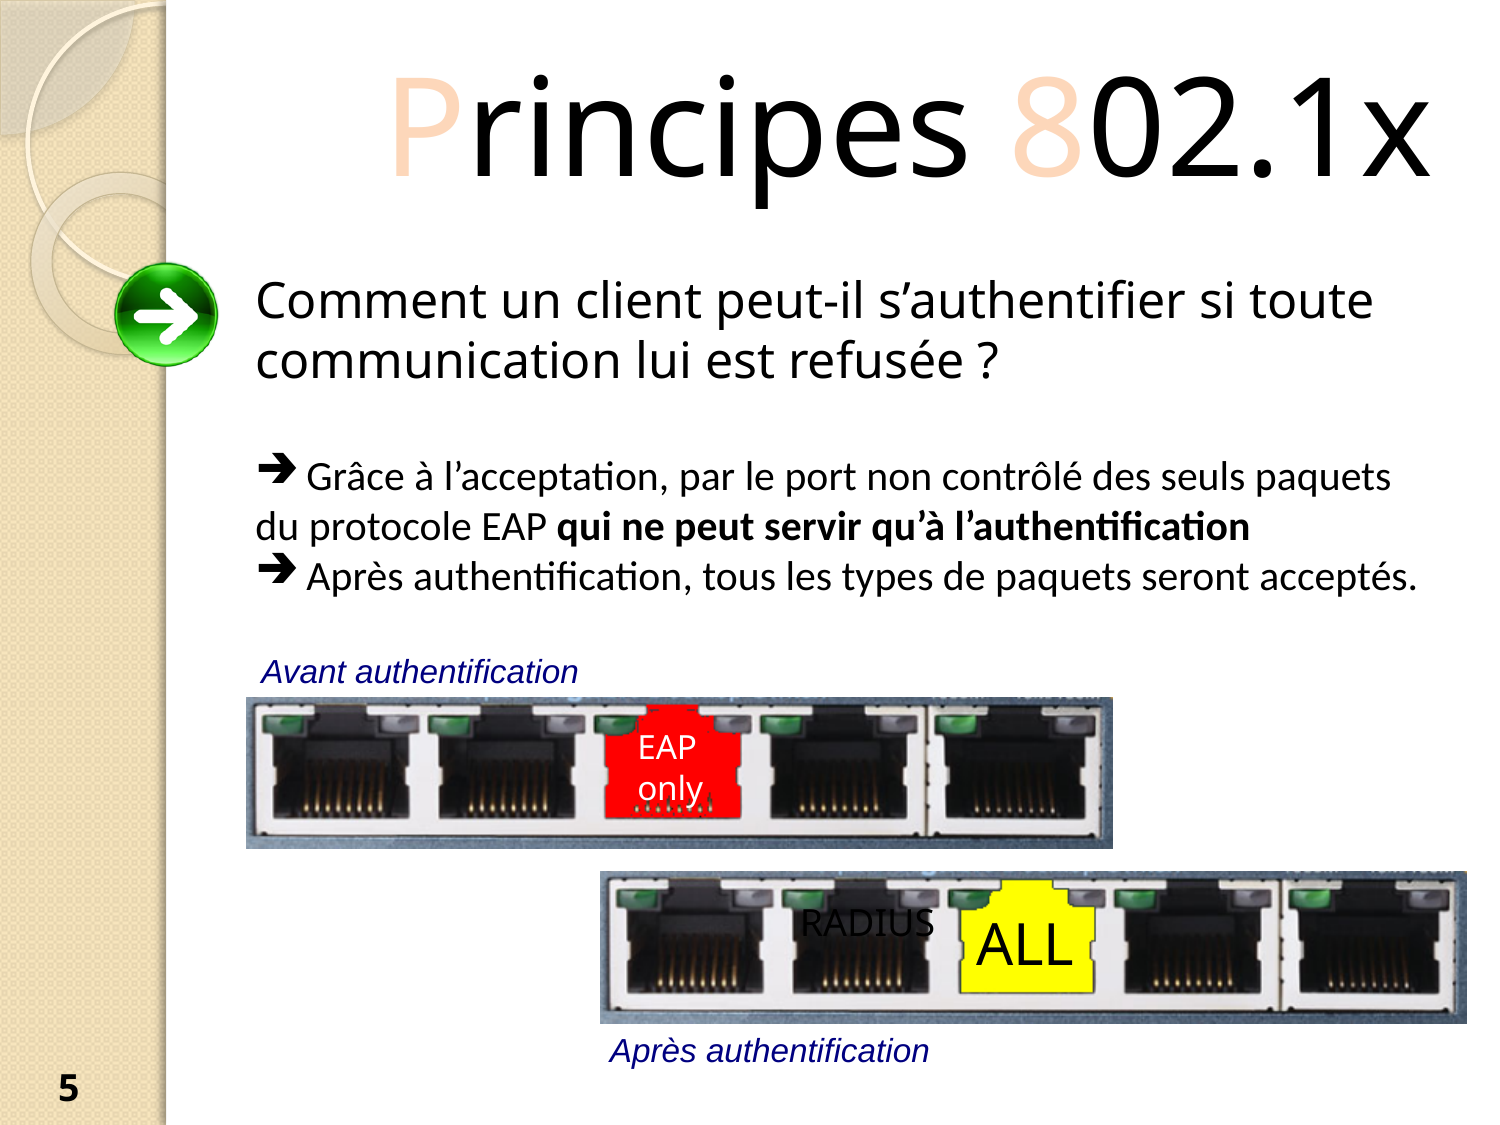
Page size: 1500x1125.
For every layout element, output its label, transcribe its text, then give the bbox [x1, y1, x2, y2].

picture [111, 259, 220, 368]
text_box Avant authentification [246, 643, 698, 695]
text_box Comment un client peut-il s’authentifier si toute communication lui est refusée ? Grâce à l’acceptation, par le port non contrôlé des seuls paquets du protocole EAP qui ne peut servir qu’à l’authentification Après authentification, tous les types de paquets seront acceptés. [240, 261, 1434, 607]
text_box Après authentification [595, 1030, 1000, 1076]
picture [246, 696, 1113, 849]
text_box Principes 802.1x [368, 31, 1449, 212]
picture [600, 871, 1467, 1024]
